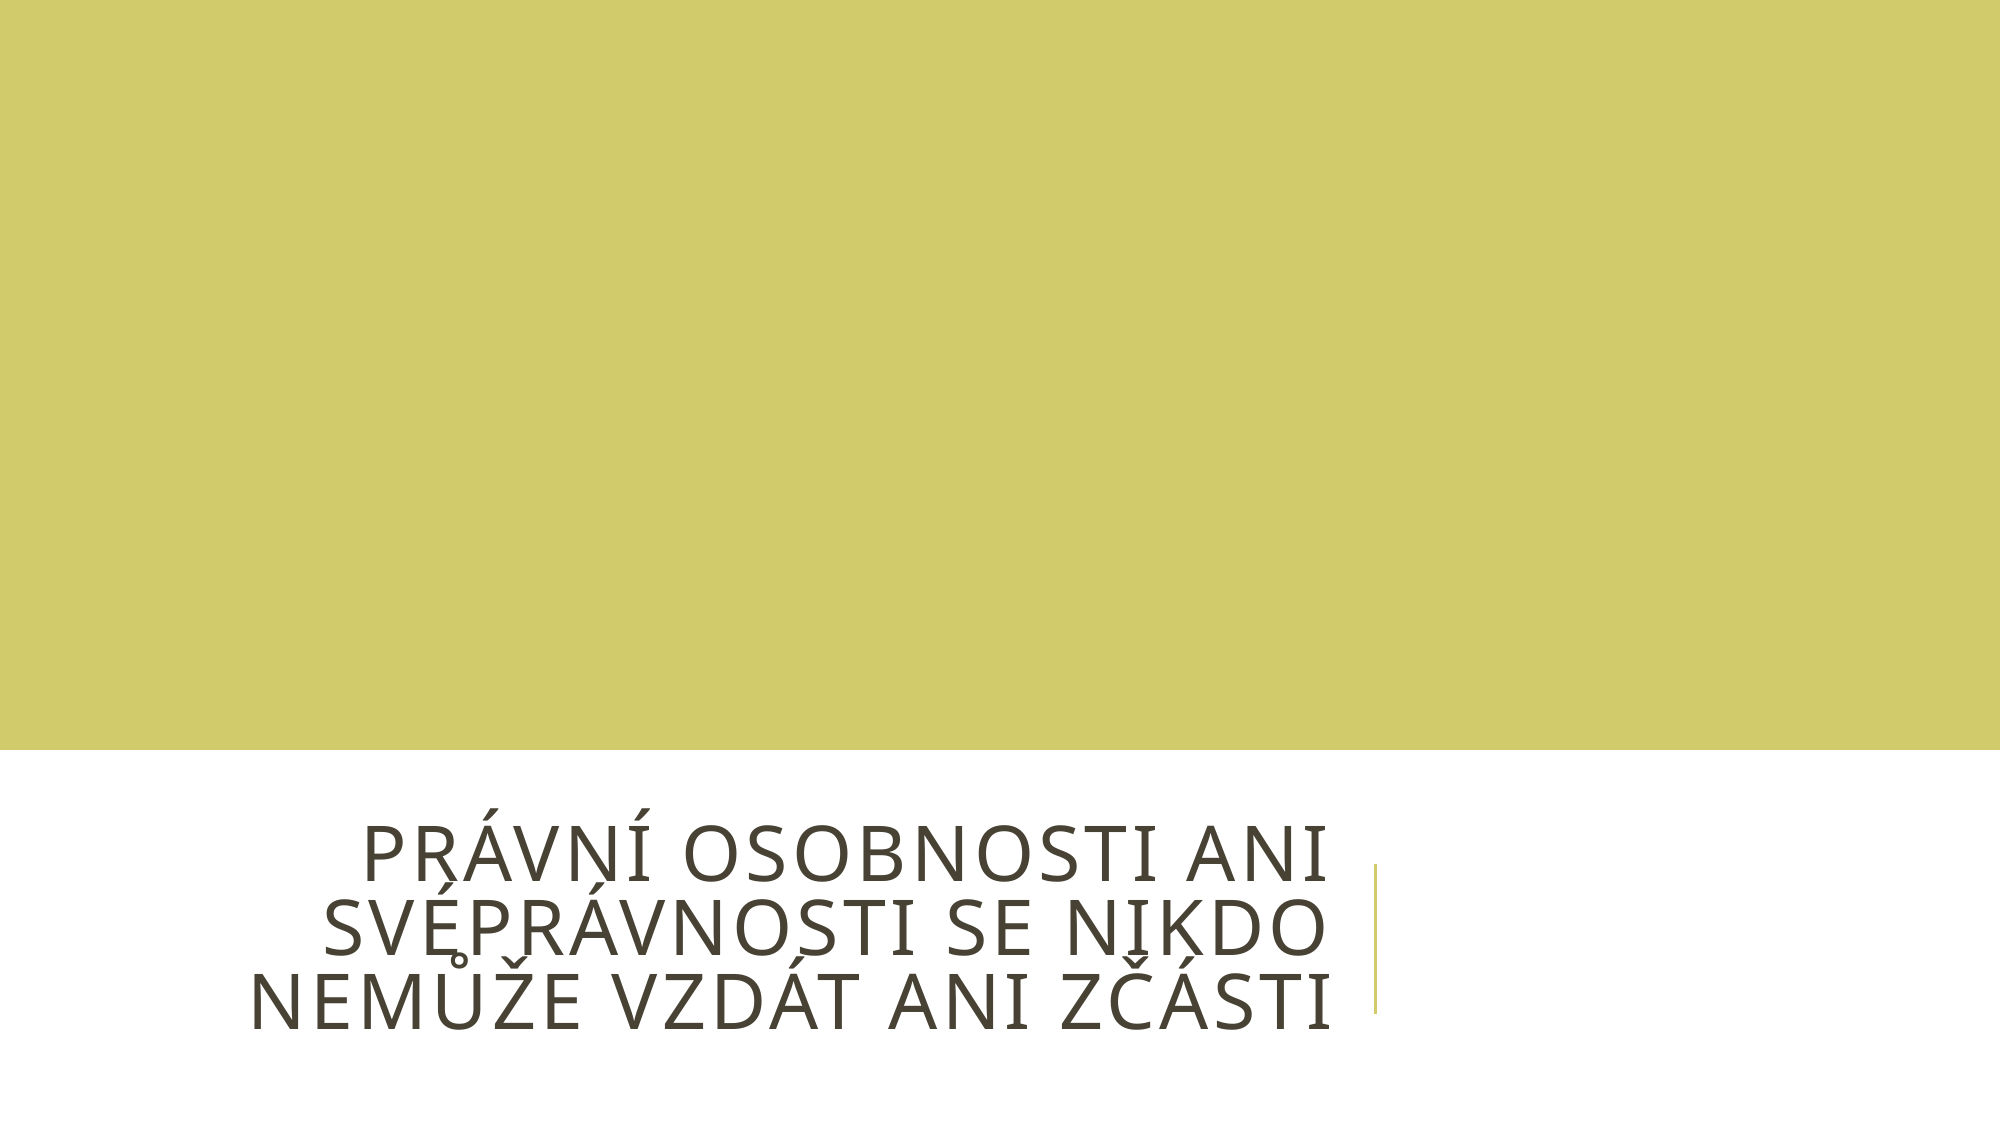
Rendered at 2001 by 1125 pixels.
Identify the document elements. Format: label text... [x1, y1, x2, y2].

title Právní osobnosti ani svéprávnosti se nikdo nemůže vzdát ani zčásti [75, 813, 1350, 1054]
